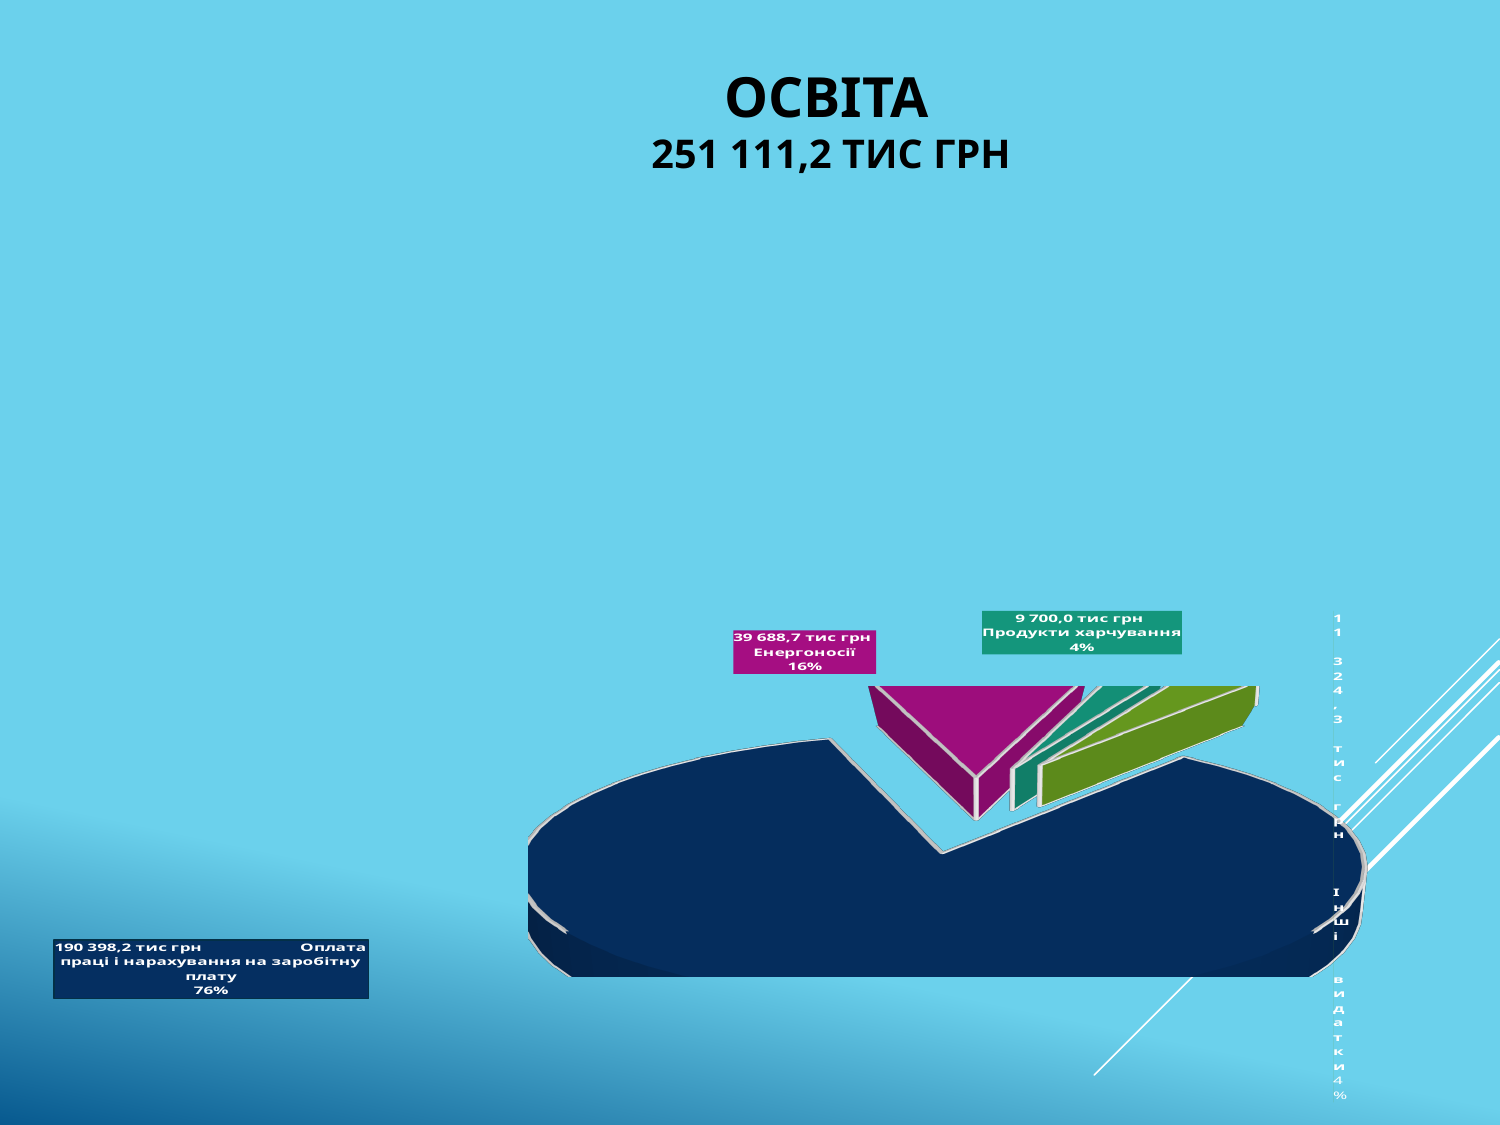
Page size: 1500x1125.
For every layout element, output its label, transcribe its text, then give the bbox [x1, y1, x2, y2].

chart [52, 184, 1448, 1107]
title Освіта 251 111,2 тис грн [245, 54, 1408, 184]
